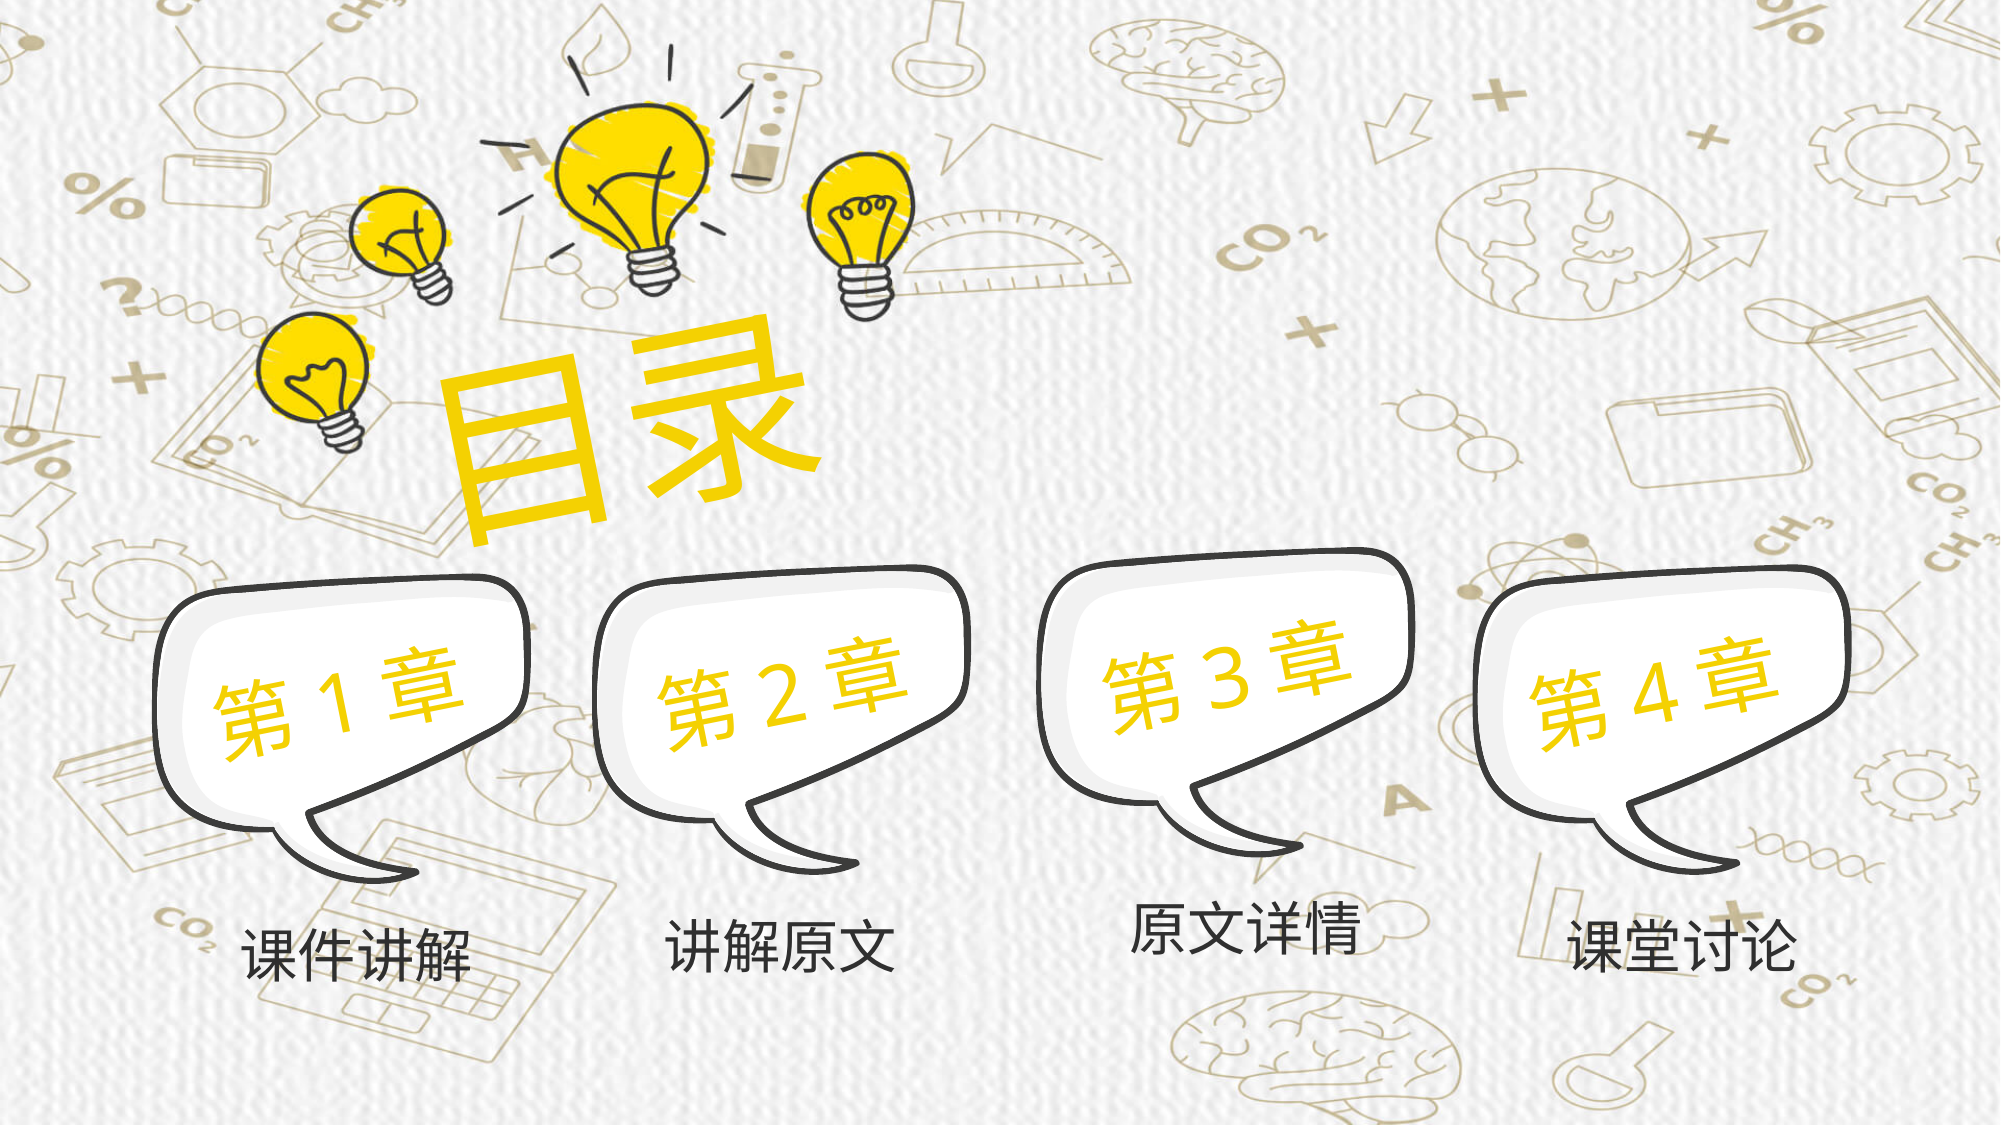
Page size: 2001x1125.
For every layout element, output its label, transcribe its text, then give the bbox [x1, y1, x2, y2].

text_box 原文详情 [1075, 885, 1416, 970]
text_box 目录 [274, 232, 968, 571]
picture [0, 0, 2001, 1125]
text_box 课件讲解 [186, 911, 526, 997]
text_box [1470, 562, 1853, 888]
text_box 课堂讨论 [1512, 902, 1853, 988]
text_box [1033, 545, 1416, 871]
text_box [149, 571, 532, 897]
text_box 讲解原文 [610, 902, 951, 988]
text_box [589, 562, 972, 888]
